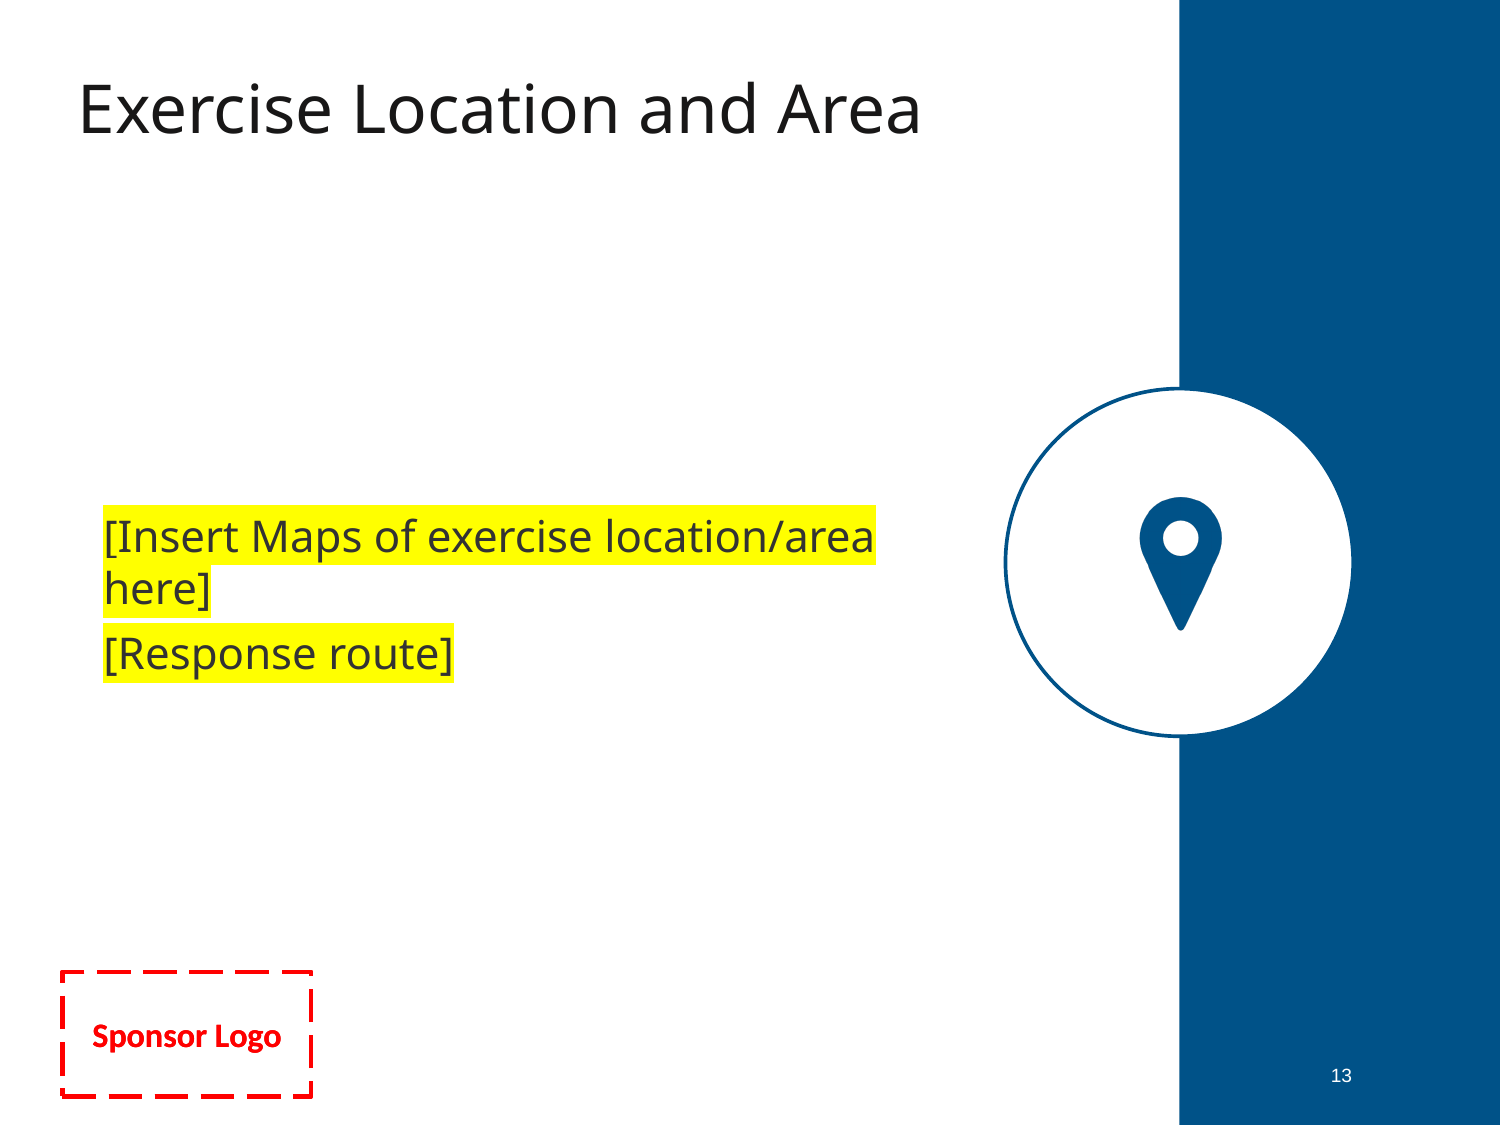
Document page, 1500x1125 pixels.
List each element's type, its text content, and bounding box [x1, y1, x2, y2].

picture [1086, 469, 1275, 658]
title Exercise Location and Area [62, 24, 982, 189]
slide_number 13 [1242, 1052, 1368, 1098]
text_box [1003, 386, 1356, 739]
list [Insert Maps of exercise location/area here] [Response route] [88, 224, 982, 962]
text_box [1177, 0, 1500, 1125]
